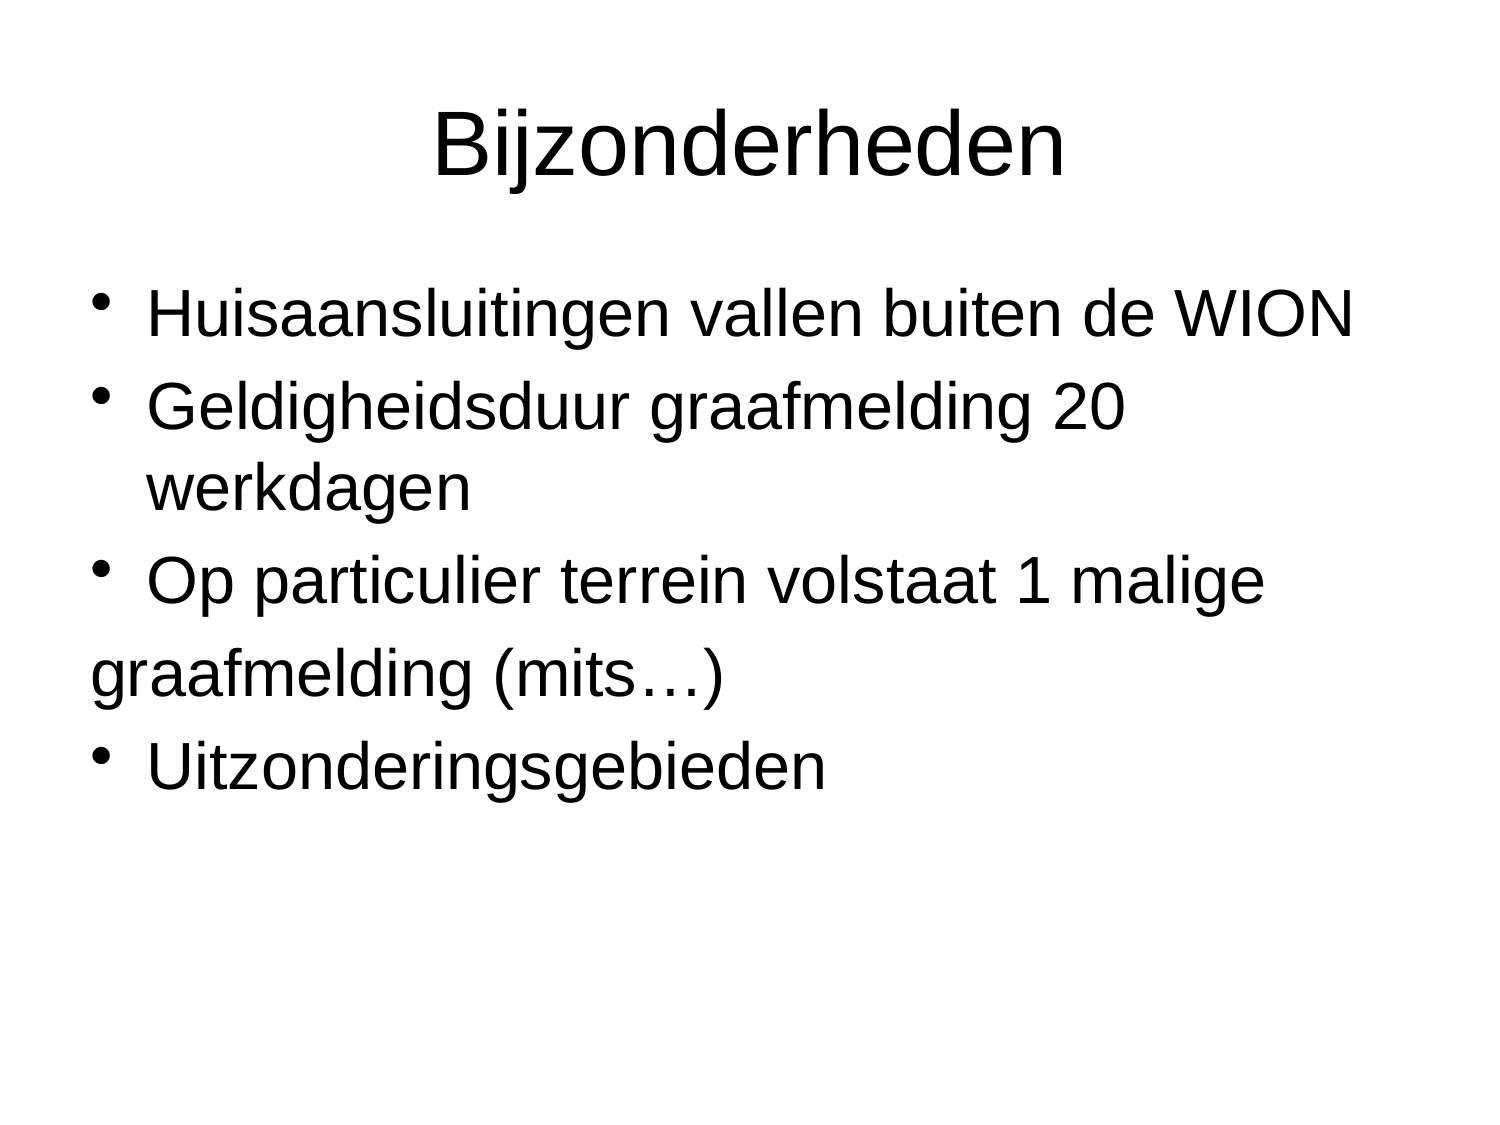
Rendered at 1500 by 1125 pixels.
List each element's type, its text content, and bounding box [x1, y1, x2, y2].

title Bijzonderheden [75, 45, 1425, 233]
list Huisaansluitingen vallen buiten de WION Geldigheidsduur graafmelding 20 werkdagen Op particulier terrein volstaat 1 malige graafmelding (mits…) Uitzonderingsgebieden [75, 262, 1425, 1005]
